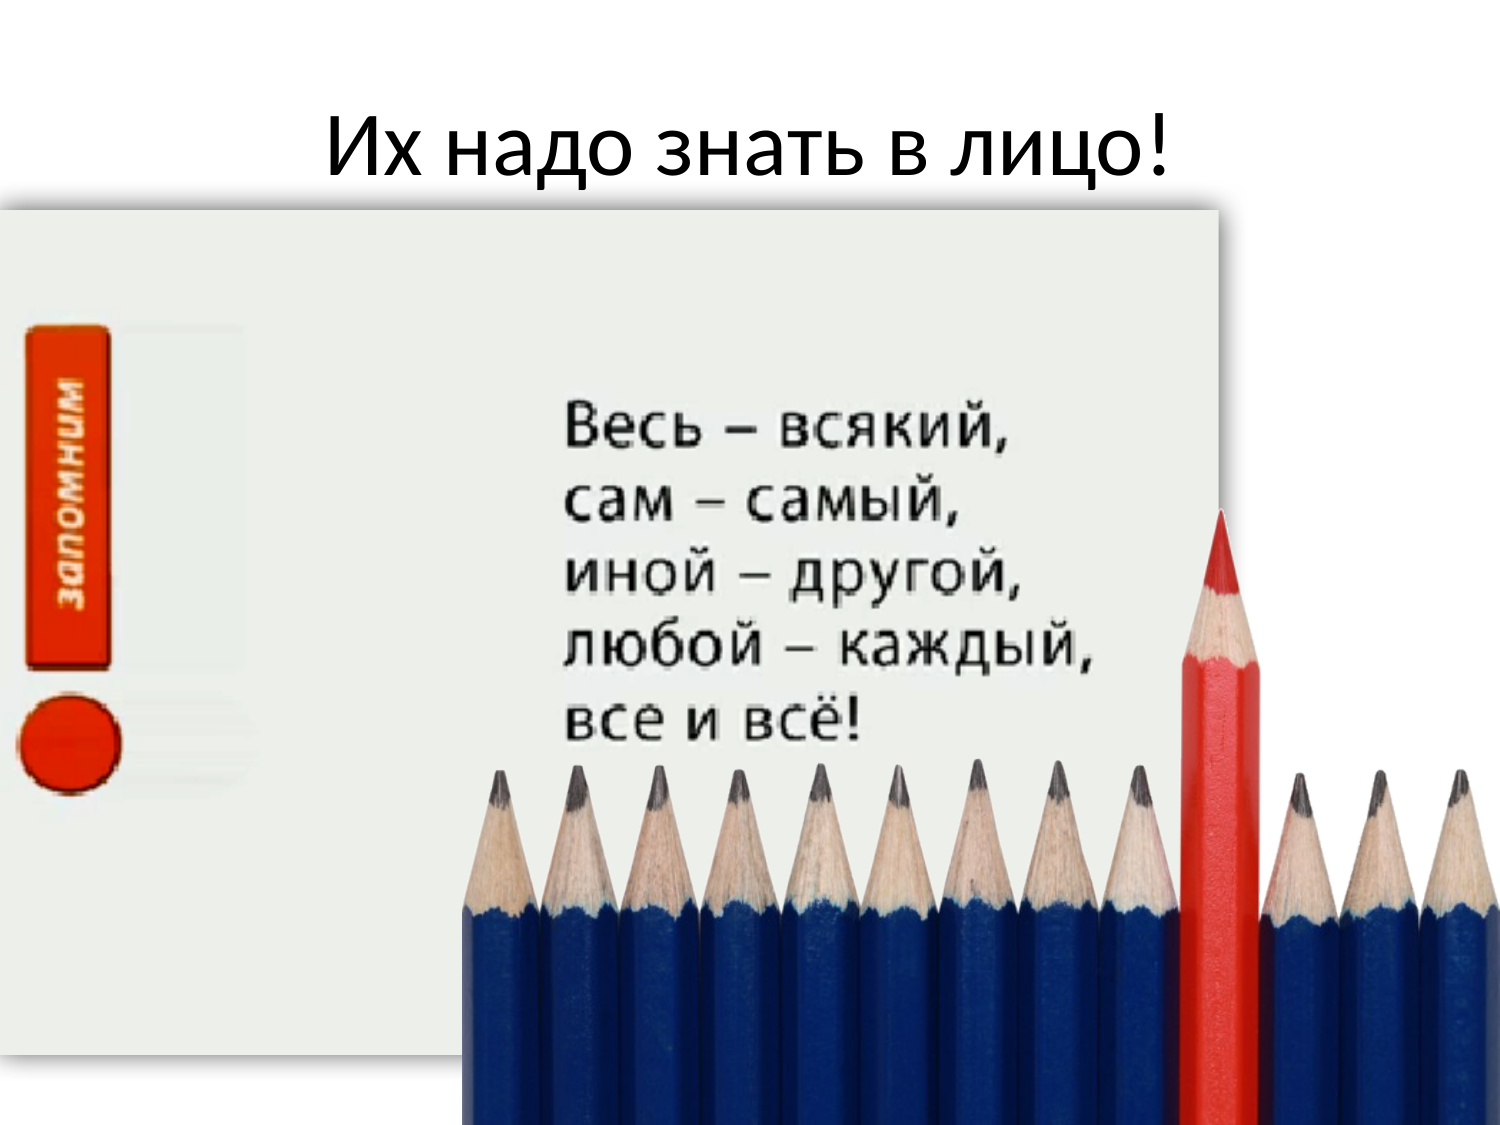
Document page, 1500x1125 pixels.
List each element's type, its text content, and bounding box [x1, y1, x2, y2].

title Их надо знать в лицо! [75, 45, 1425, 233]
picture [0, 210, 1500, 1125]
